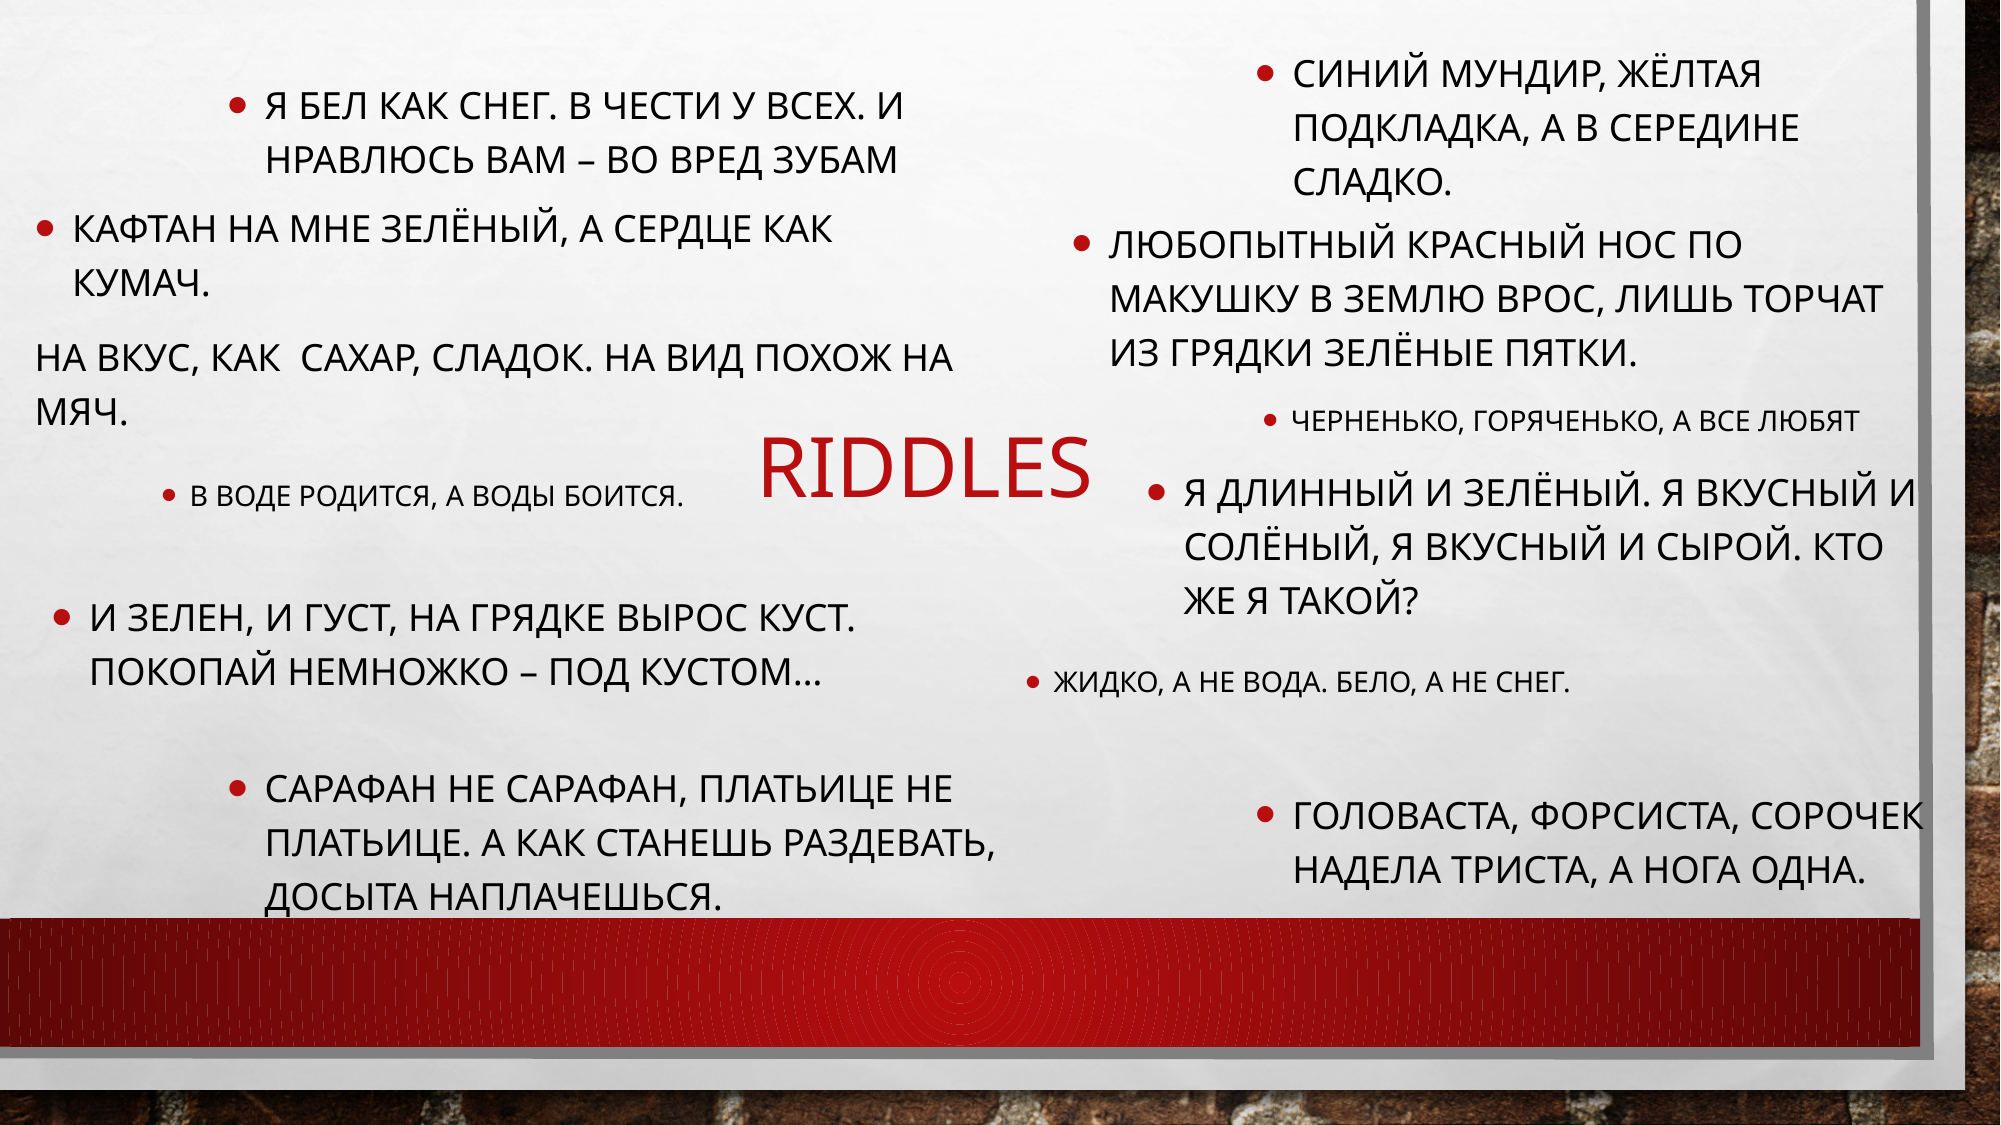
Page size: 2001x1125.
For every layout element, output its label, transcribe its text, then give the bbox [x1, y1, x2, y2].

text_box Любопытный красный нос по макушку в землю врос, Лишь торчат из грядки зелёные пятки. [1056, 253, 1946, 332]
picture [0, 0, 2000, 1125]
text_box Я длинный и зелёный. Я вкусный и солёный, я вкусный и сырой. Кто же я такой? [1131, 501, 1959, 580]
text_box Синий мундир, жёлтая подкладка, а в середине сладко. [1240, 82, 1864, 161]
list Жидко, а не вода. Бело, а не снег. [1010, 639, 1634, 718]
text_box Головаста, форсиста, сорочек надела триста, а нога одна. [1240, 797, 1985, 876]
title Riddles [599, 376, 1252, 565]
text_box И зелен, и густ, на грядке вырос куст. Покопай немножко – под кустом… [36, 600, 929, 679]
text_box Сарафан не сарафан, платьице не платьице. А как станешь раздевать, досыта наплачешься. [212, 782, 1077, 893]
text_box Кафтан на мне зелёный, а сердце как кумач. На вкус, как сахар, сладок. На вид похож на мяч. [19, 259, 972, 369]
text_box Я бел как снег. В чести у всех. И нравлюсь вам – во вред зубам [212, 63, 1050, 192]
text_box В воде родится, а воды боится. [146, 452, 770, 531]
text_box Черненько, горяченько, а все любят [1247, 377, 1946, 456]
